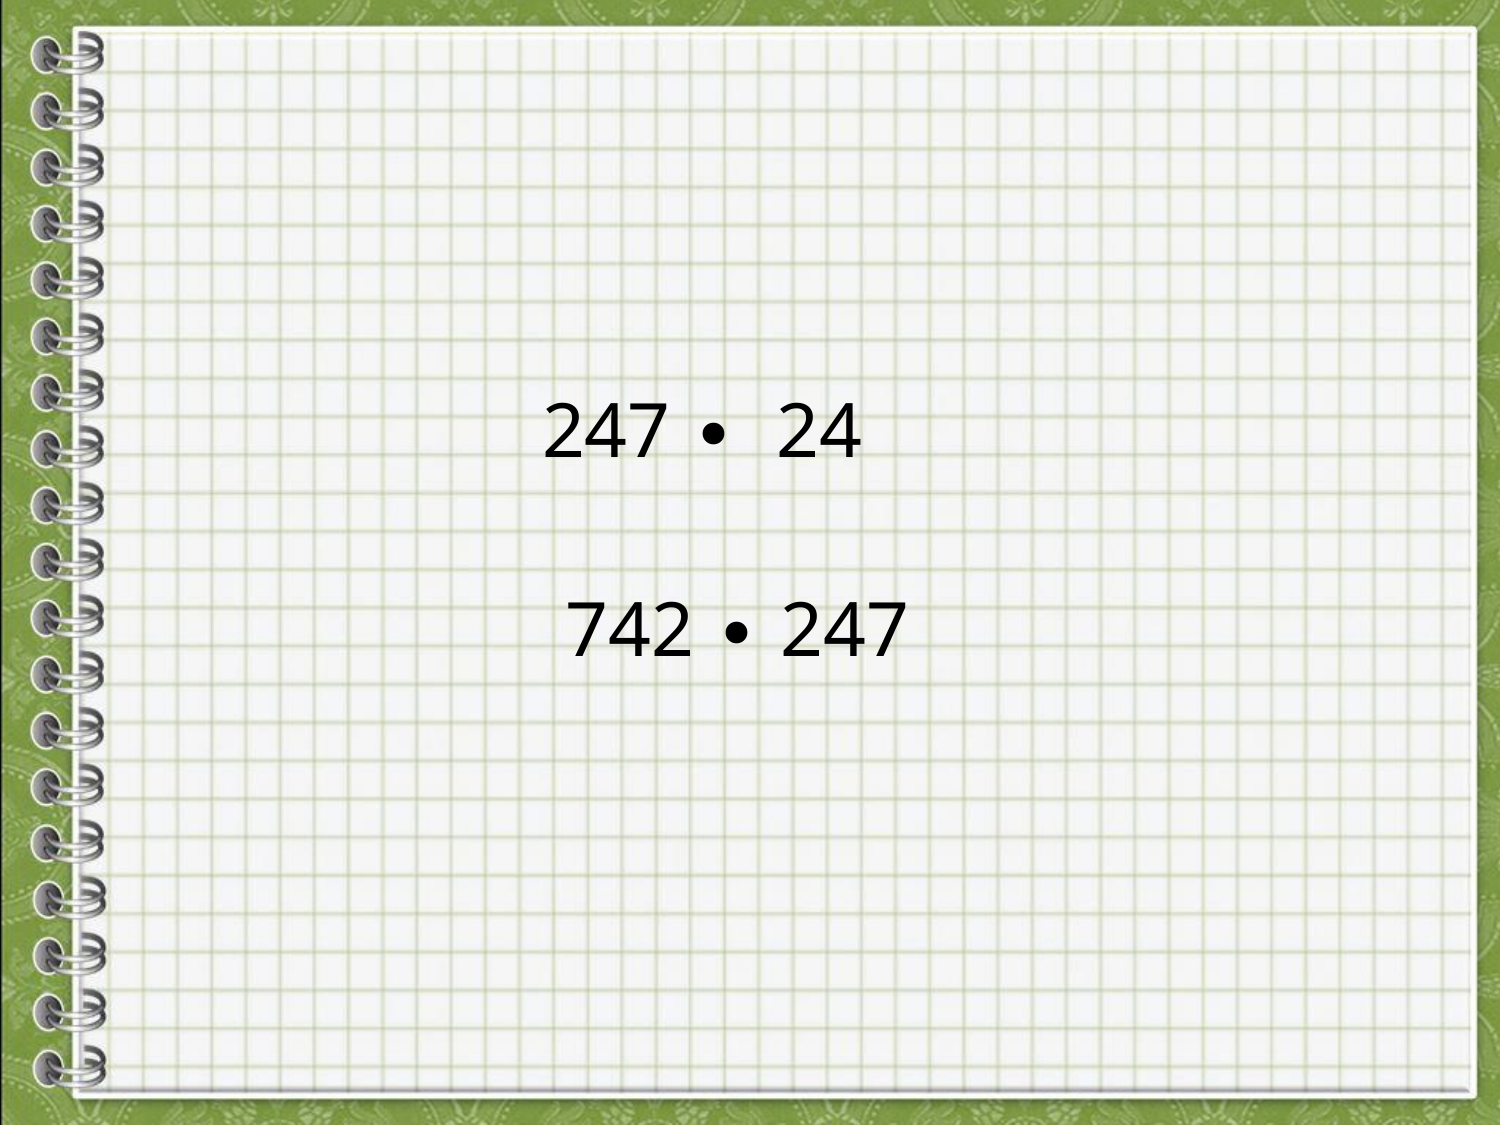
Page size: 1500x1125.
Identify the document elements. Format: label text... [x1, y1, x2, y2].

text_box 742 ∙ 247 [550, 574, 973, 679]
picture [0, 0, 1500, 1125]
text_box 247 ∙ 24 [527, 374, 891, 480]
